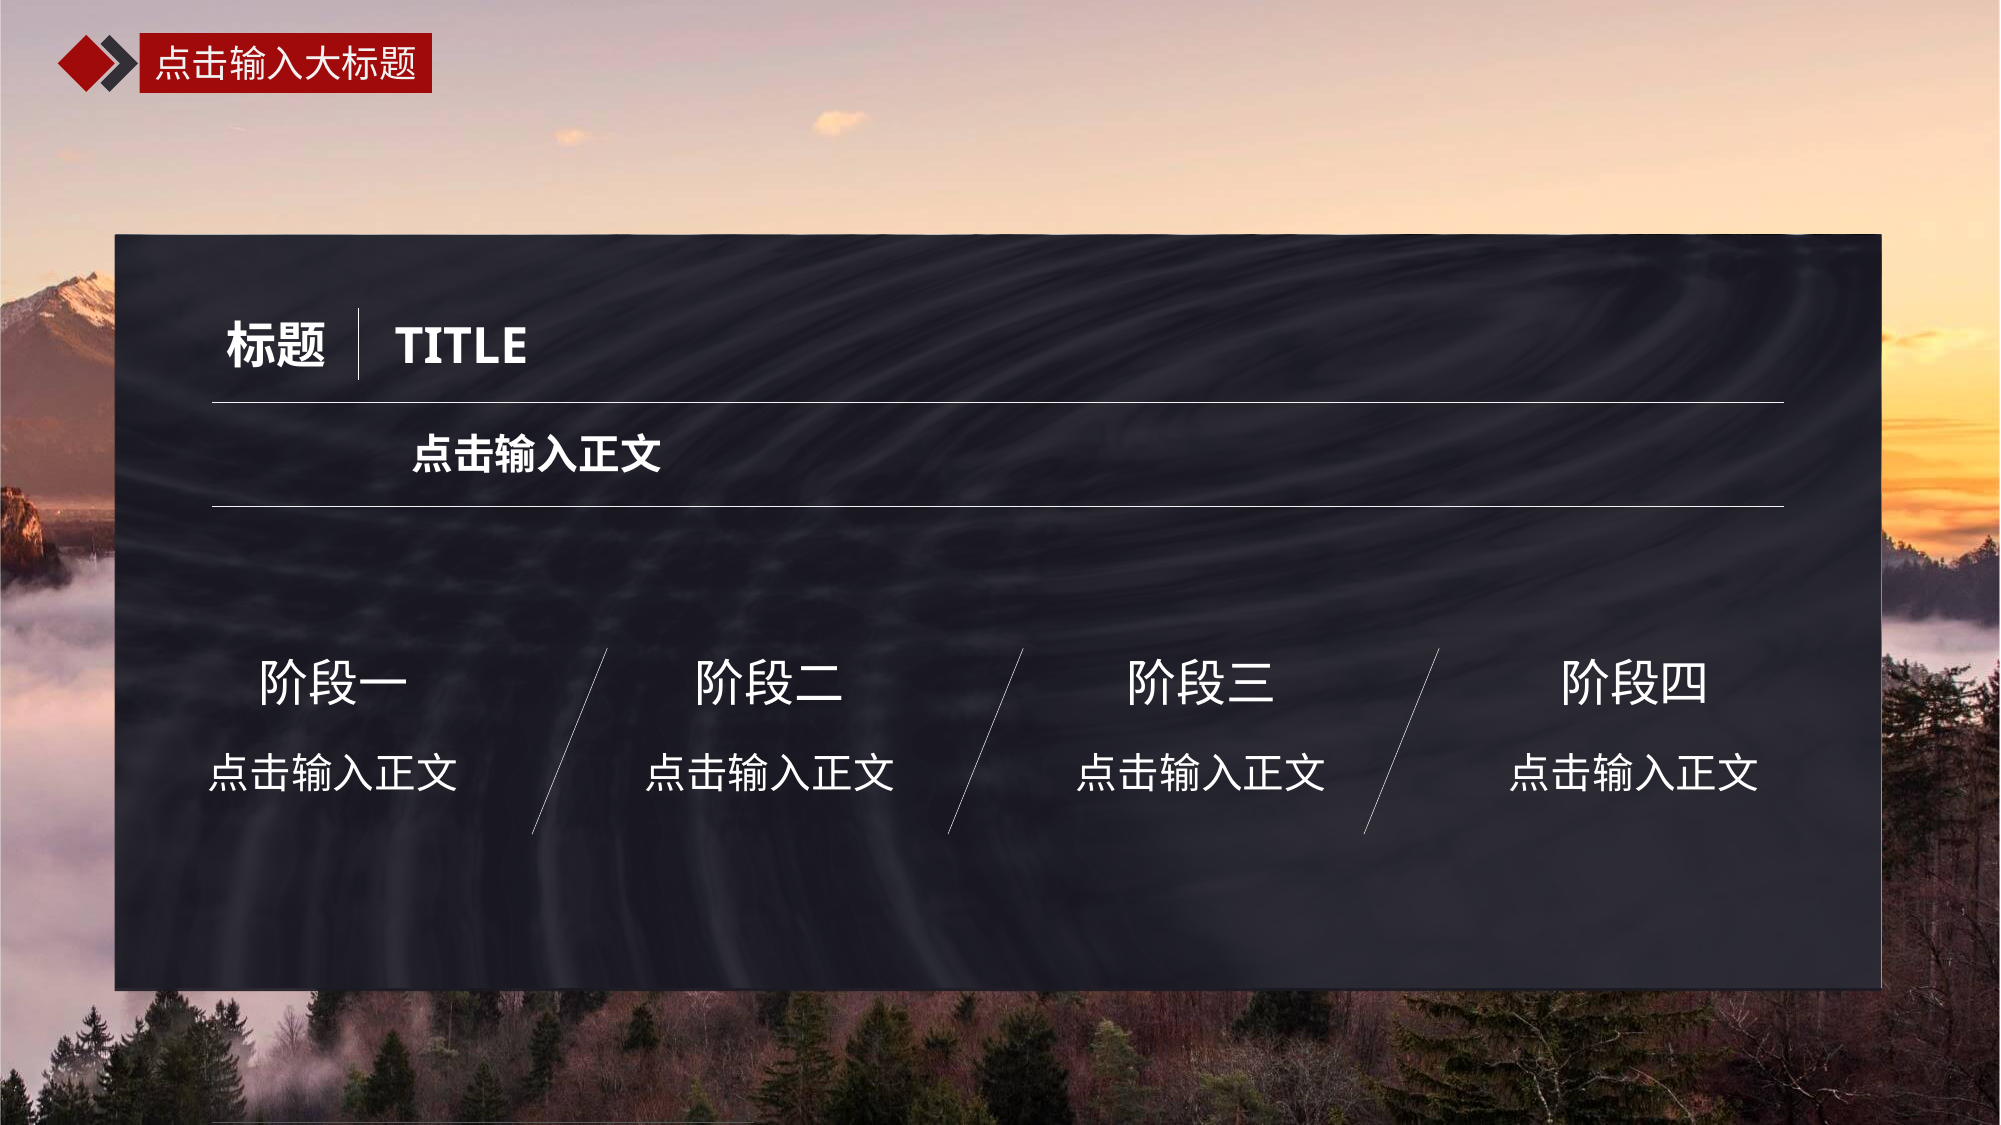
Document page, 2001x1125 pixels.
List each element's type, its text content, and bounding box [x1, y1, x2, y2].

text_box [1363, 648, 1440, 835]
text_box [947, 648, 1024, 835]
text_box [212, 305, 564, 382]
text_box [57, 34, 138, 92]
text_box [531, 648, 608, 835]
text_box 点击输入大标题 [139, 33, 432, 93]
picture [0, 0, 2000, 1125]
text_box [114, 234, 1882, 992]
